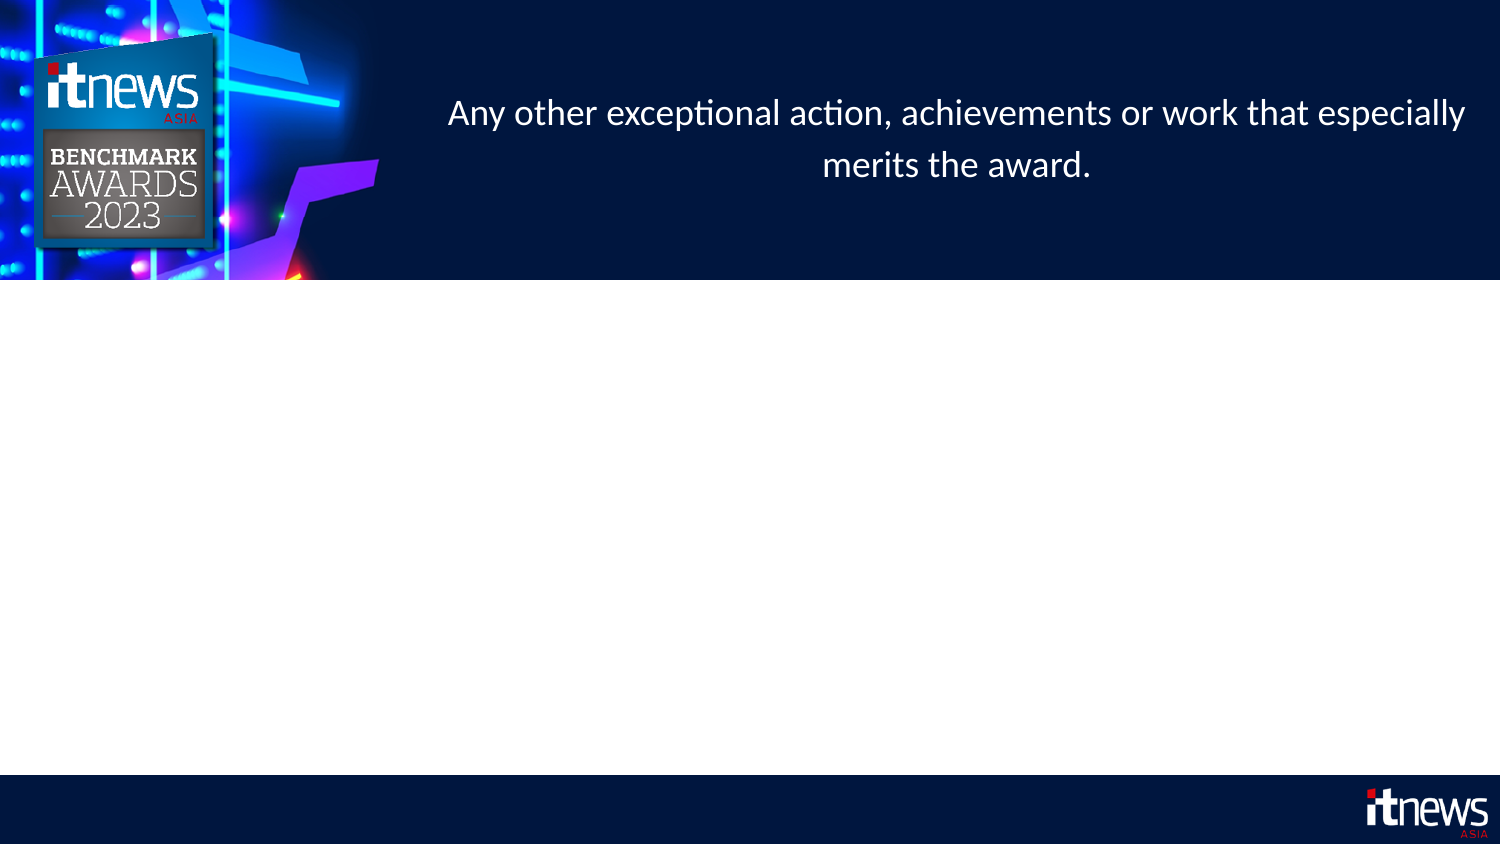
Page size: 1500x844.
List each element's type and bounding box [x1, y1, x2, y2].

picture [0, 0, 1500, 280]
picture [0, 775, 1500, 844]
